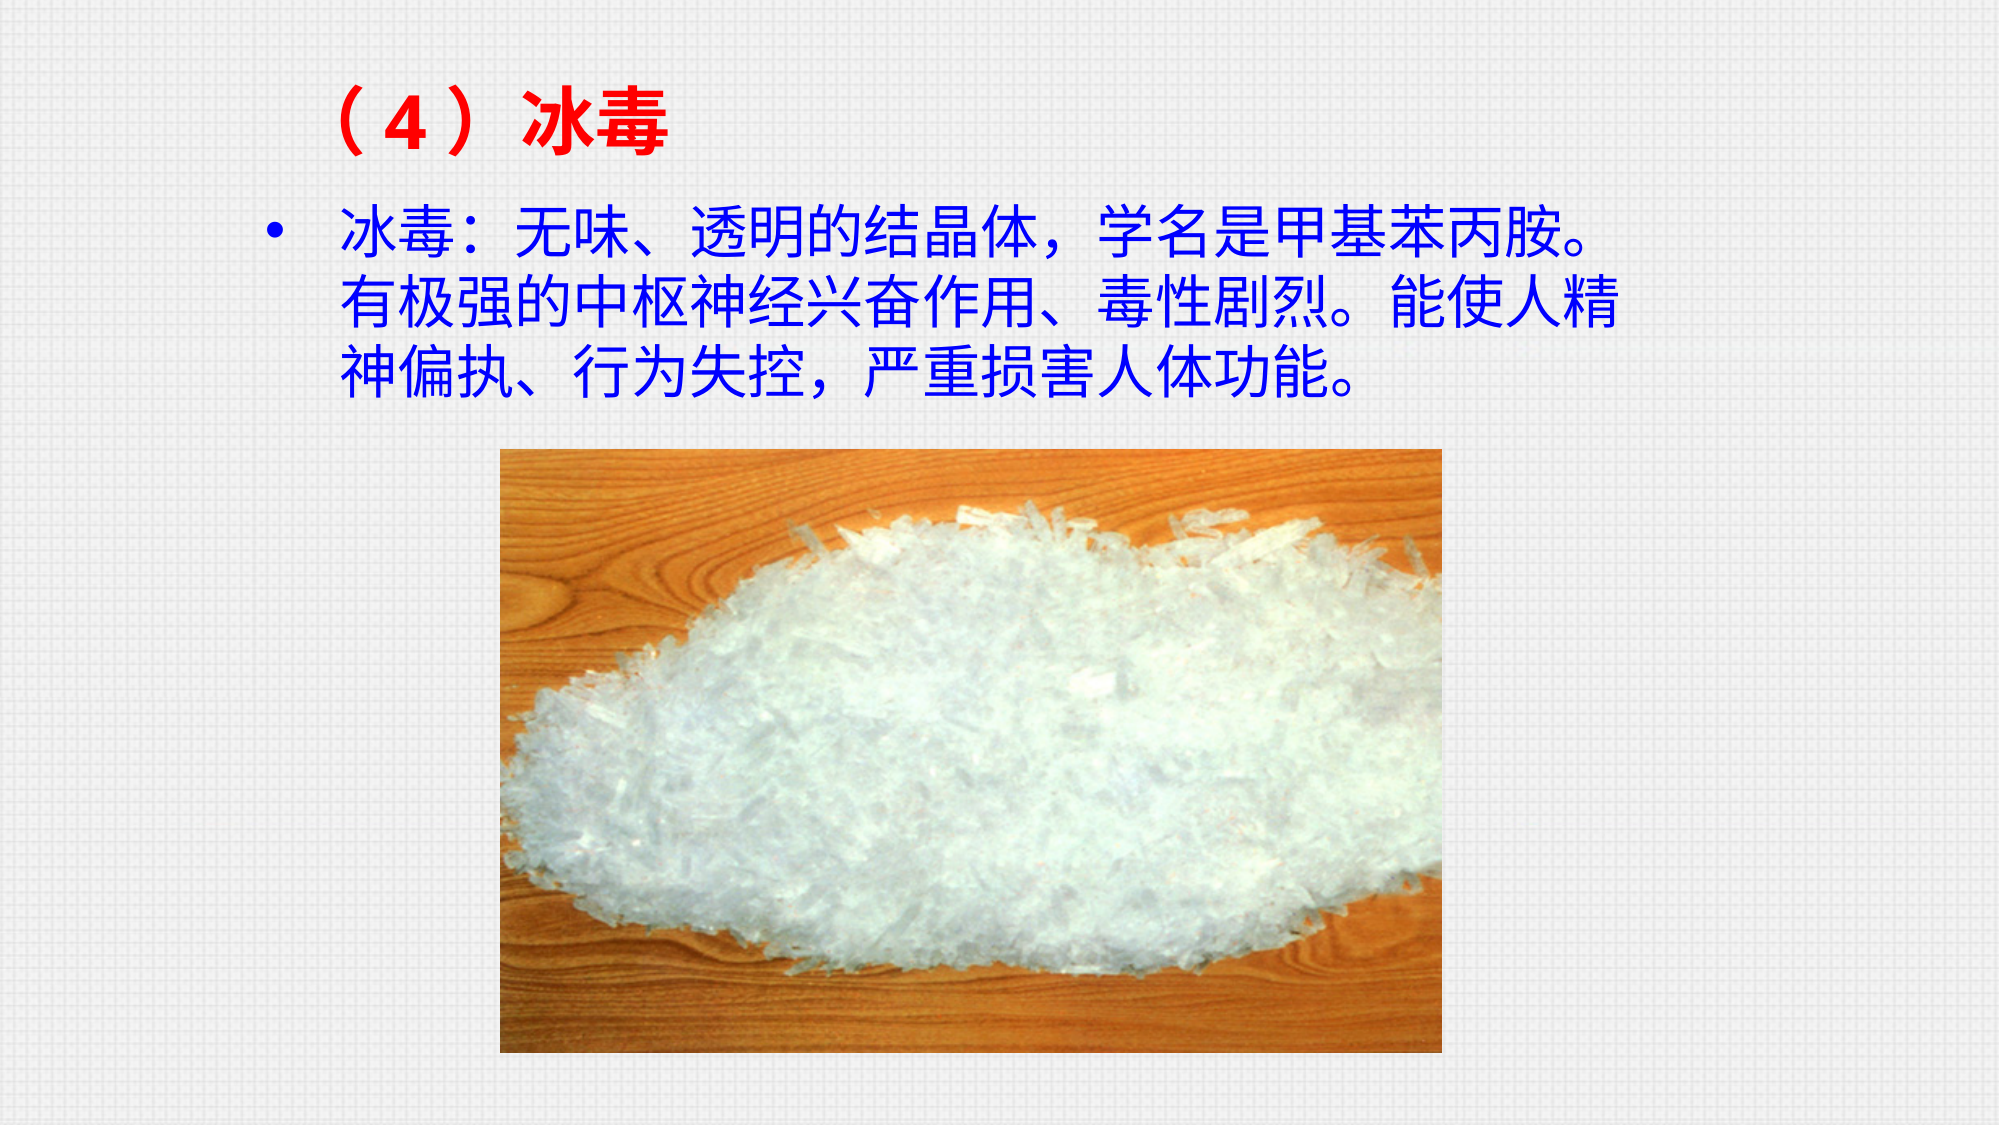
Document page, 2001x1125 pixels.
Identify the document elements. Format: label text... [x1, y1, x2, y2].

picture [0, 0, 1999, 1125]
title （4）冰毒 [140, 37, 823, 173]
list 冰毒：无味、透明的结晶体，学名是甲基苯丙胺。有极强的中枢神经兴奋作用、毒性剧烈。能使人精神偏执、行为失控，严重损害人体功能。 [249, 187, 1650, 450]
